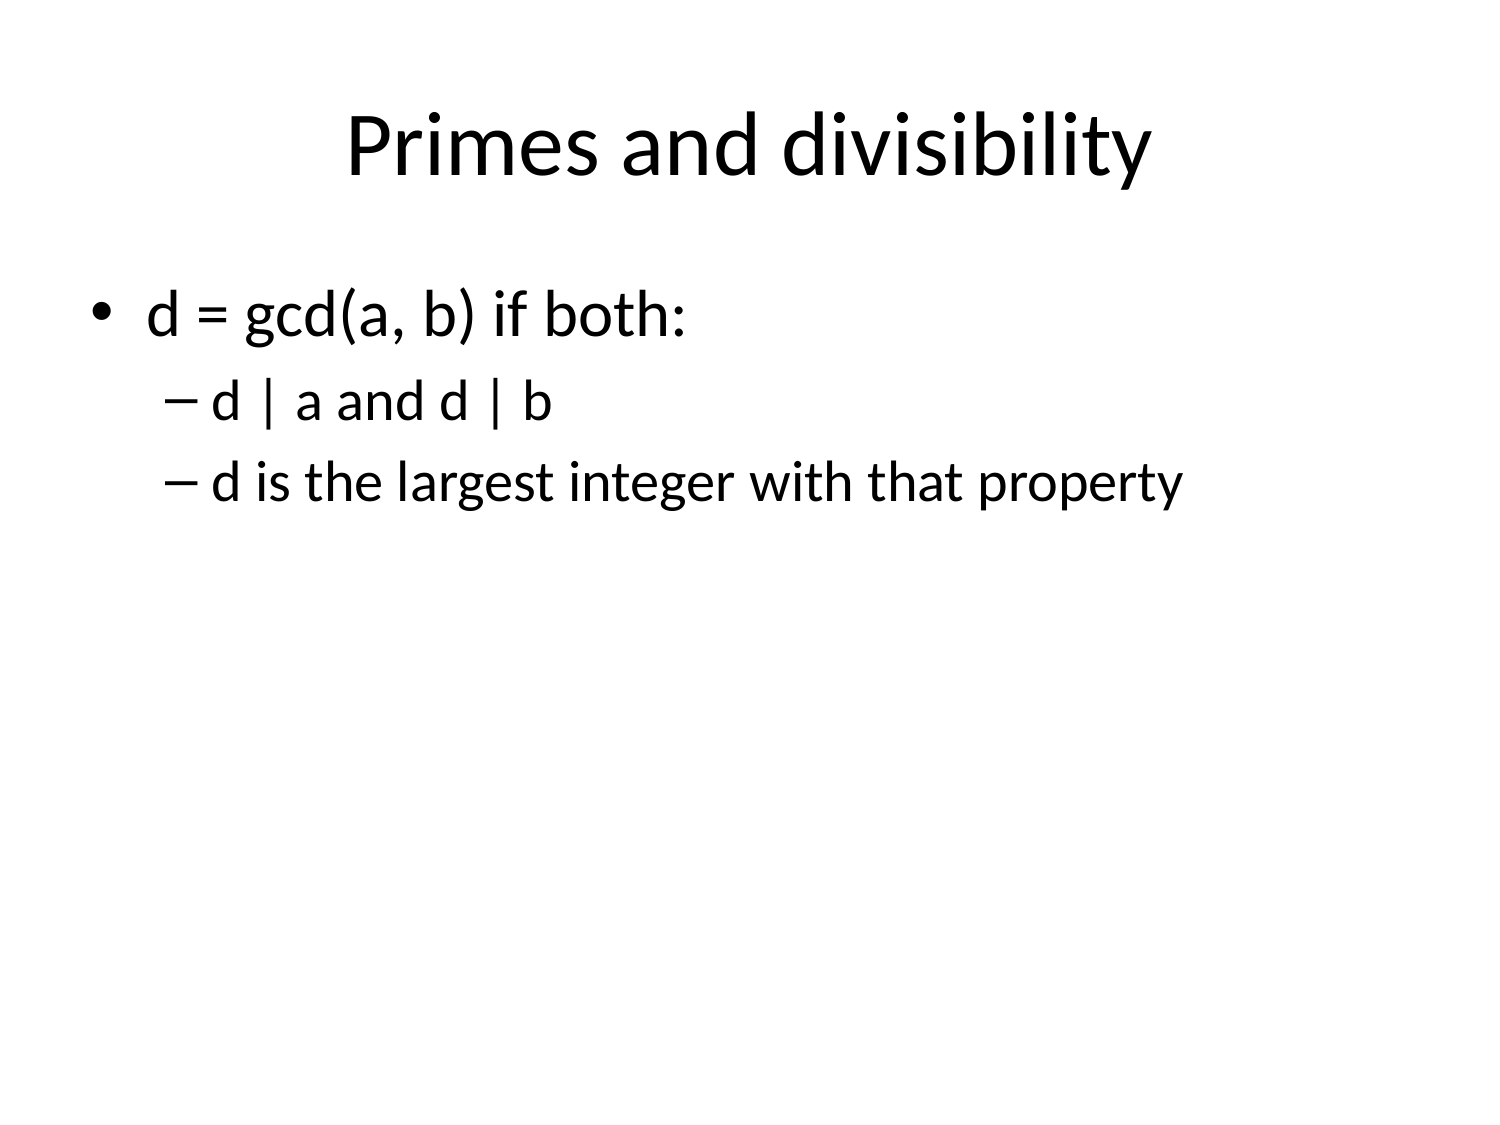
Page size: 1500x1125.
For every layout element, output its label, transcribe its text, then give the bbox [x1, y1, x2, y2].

list d = gcd(a, b) if both: d | a and d | b d is the largest integer with that property [75, 262, 1425, 1005]
title Primes and divisibility [75, 45, 1425, 233]
